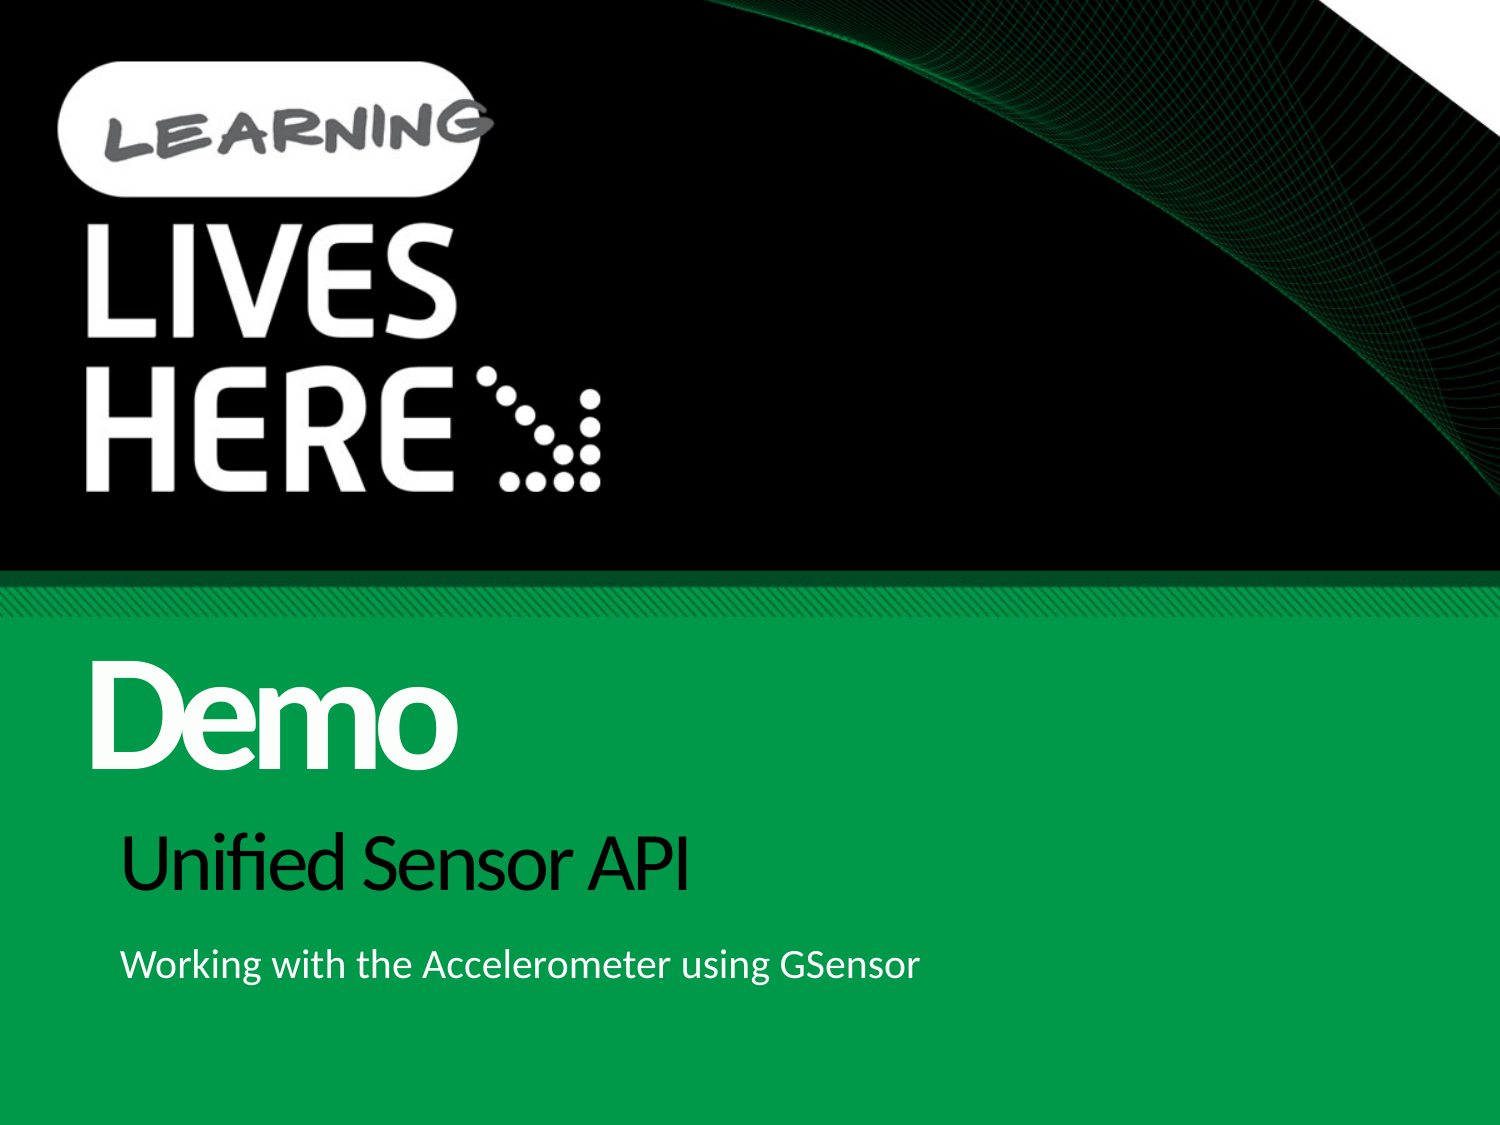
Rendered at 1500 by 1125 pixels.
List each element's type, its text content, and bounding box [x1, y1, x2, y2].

list Demo [83, 625, 1344, 800]
title Unified Sensor API [119, 818, 1375, 943]
subtitle Working with the Accelerometer using GSensor [119, 942, 1236, 1019]
picture [0, 0, 1500, 1125]
